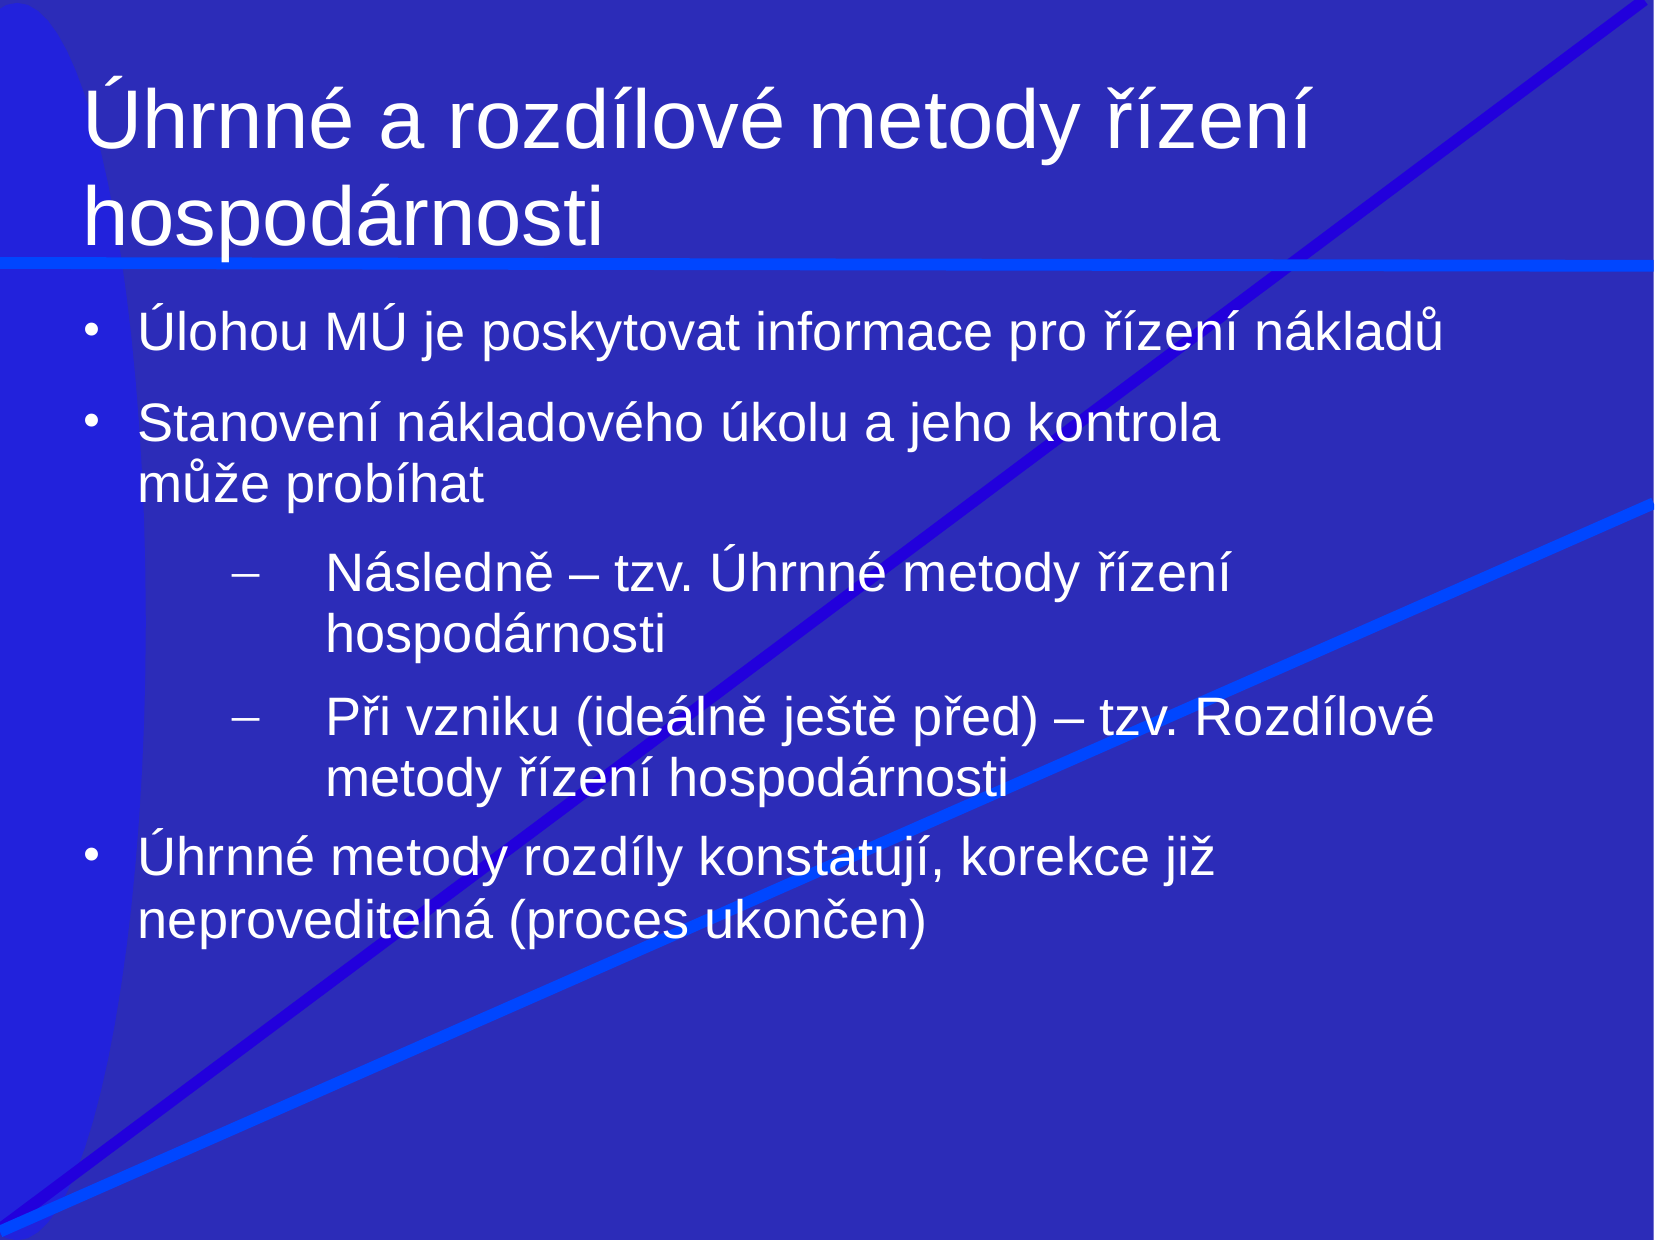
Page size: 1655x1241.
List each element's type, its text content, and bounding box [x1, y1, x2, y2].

text_box Úlohou MÚ je poskytovat informace pro řízení nákladů Stanovení nákladového úkolu a jeho kontrola může probíhat Následně – tzv. Úhrnné metody řízení hospodárnosti Při vzniku (ideálně ještě před) – tzv. Rozdílové metody řízení hospodárnosti Úhrnné metody rozdíly konstatují, korekce již neproveditelná (proces ukončen) [80, 296, 1446, 950]
title Úhrnné a rozdílové metody řízení hospodárnosti [80, 69, 1574, 277]
